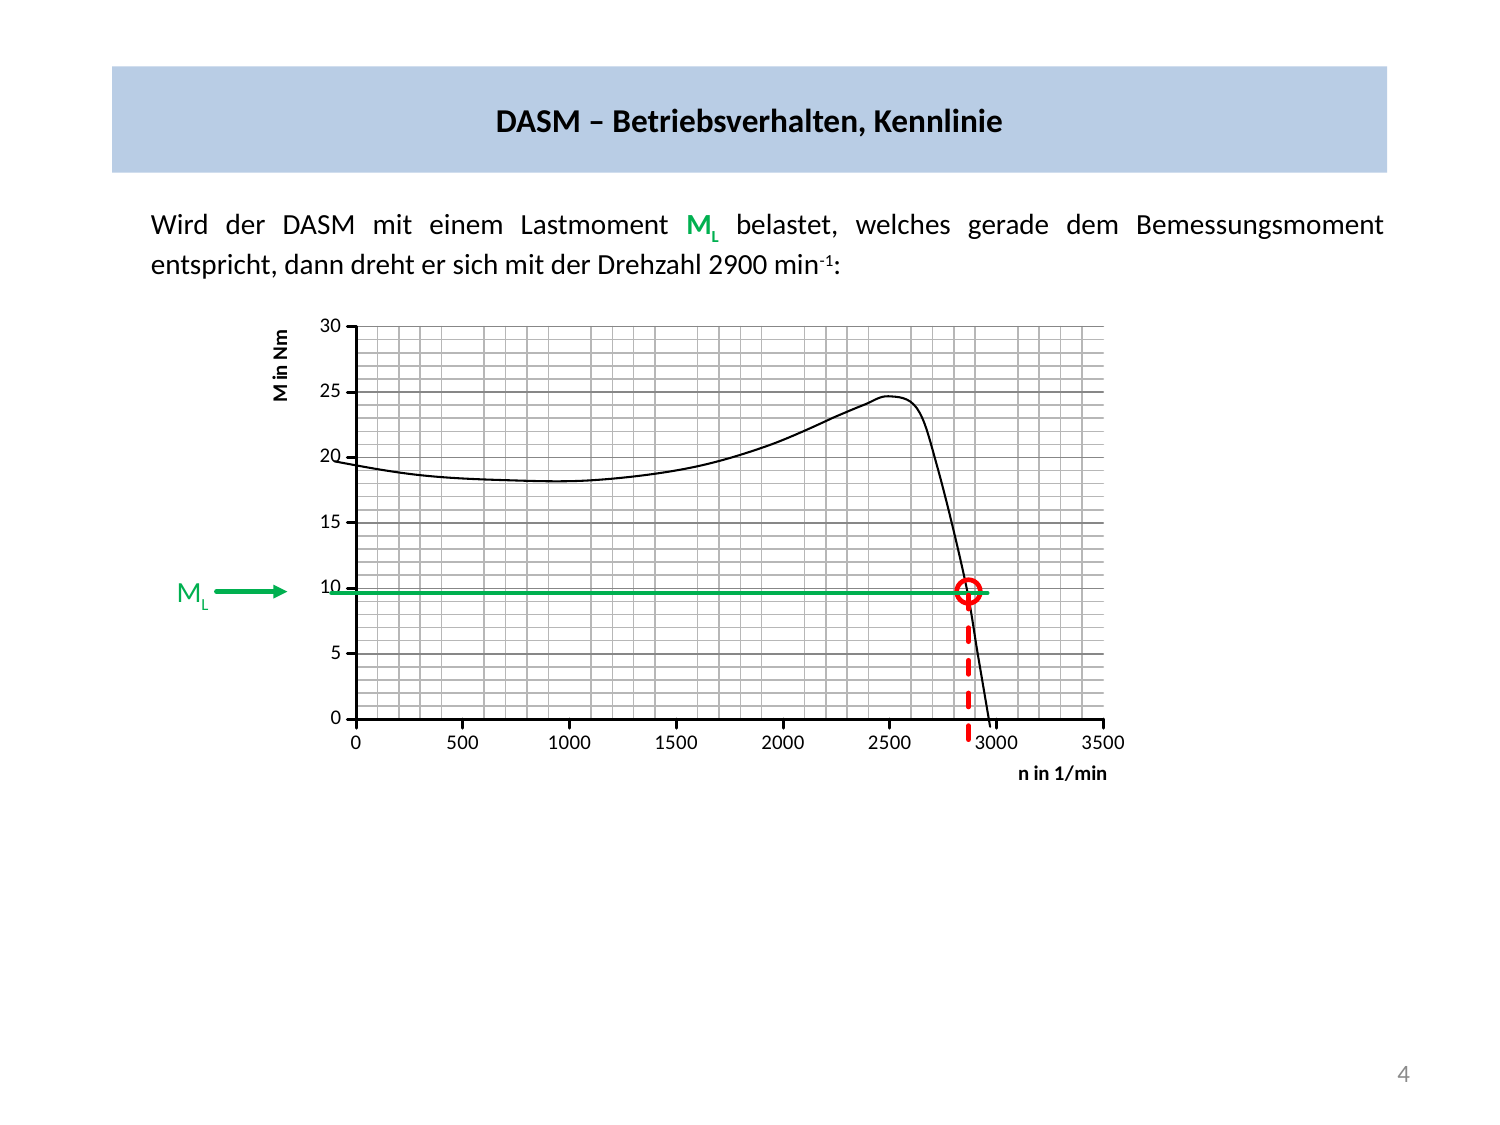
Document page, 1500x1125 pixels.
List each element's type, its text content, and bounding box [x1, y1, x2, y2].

text_box ML [161, 566, 236, 621]
subtitle Wird der DASM mit einem Lastmoment ML belastet, welches gerade dem Bemessungsmoment entspricht, dann dreht er sich mit der Drehzahl 2900 min-1: [135, 198, 1400, 927]
title DASM – Betriebsverhalten, Kennlinie [112, 66, 1388, 173]
slide_number 4 [1074, 1042, 1425, 1103]
chart [241, 305, 1144, 823]
